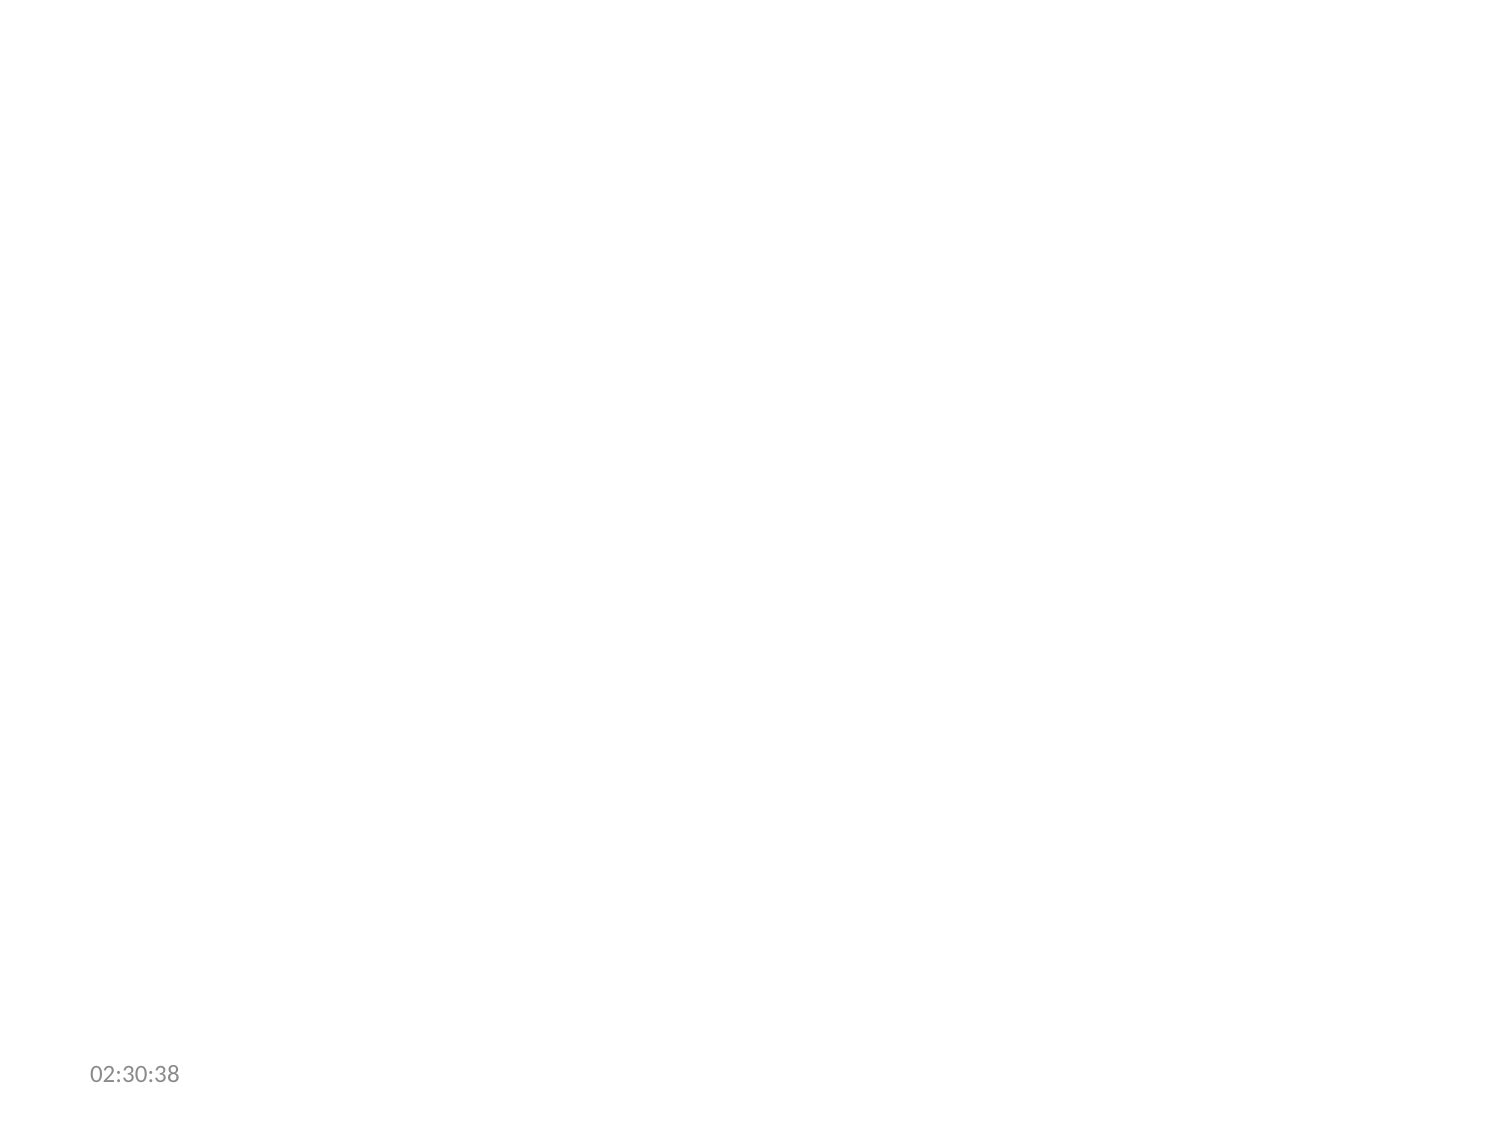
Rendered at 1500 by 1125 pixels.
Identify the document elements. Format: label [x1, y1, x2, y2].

slide_number [75, 1042, 425, 1103]
